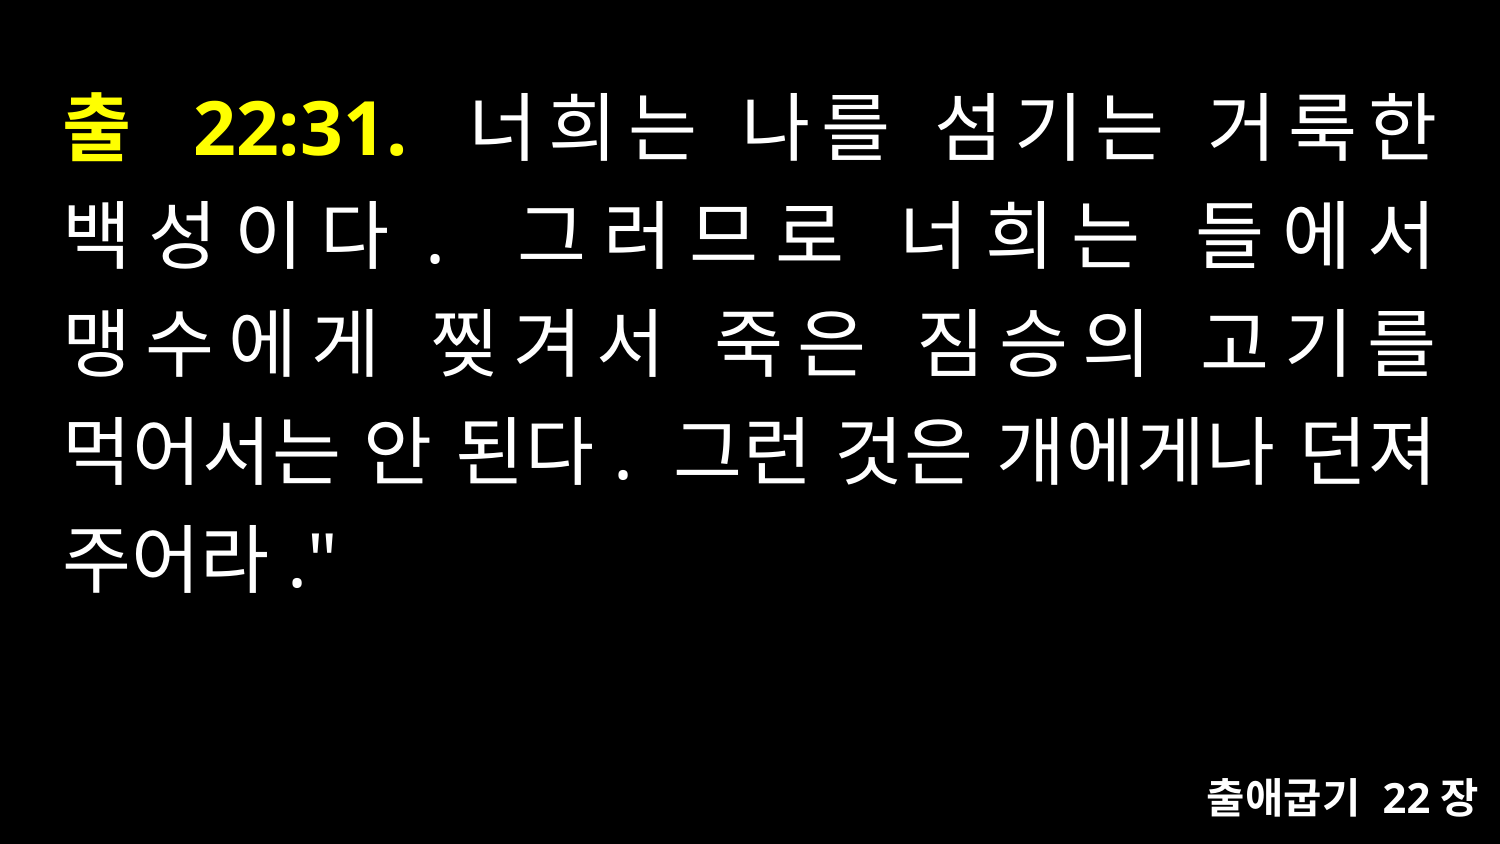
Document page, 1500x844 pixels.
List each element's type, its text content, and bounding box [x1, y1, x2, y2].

subtitle 출애굽기 22장 [916, 770, 1500, 844]
title 출 22:31. 너희는 나를 섬기는 거룩한 백성이다. 그러므로 너희는 들에서 맹수에게 찢겨서 죽은 짐승의 고기를 먹어서는 안 된다. 그런 것은 개에게나 던져 주어라." [0, 0, 1500, 844]
